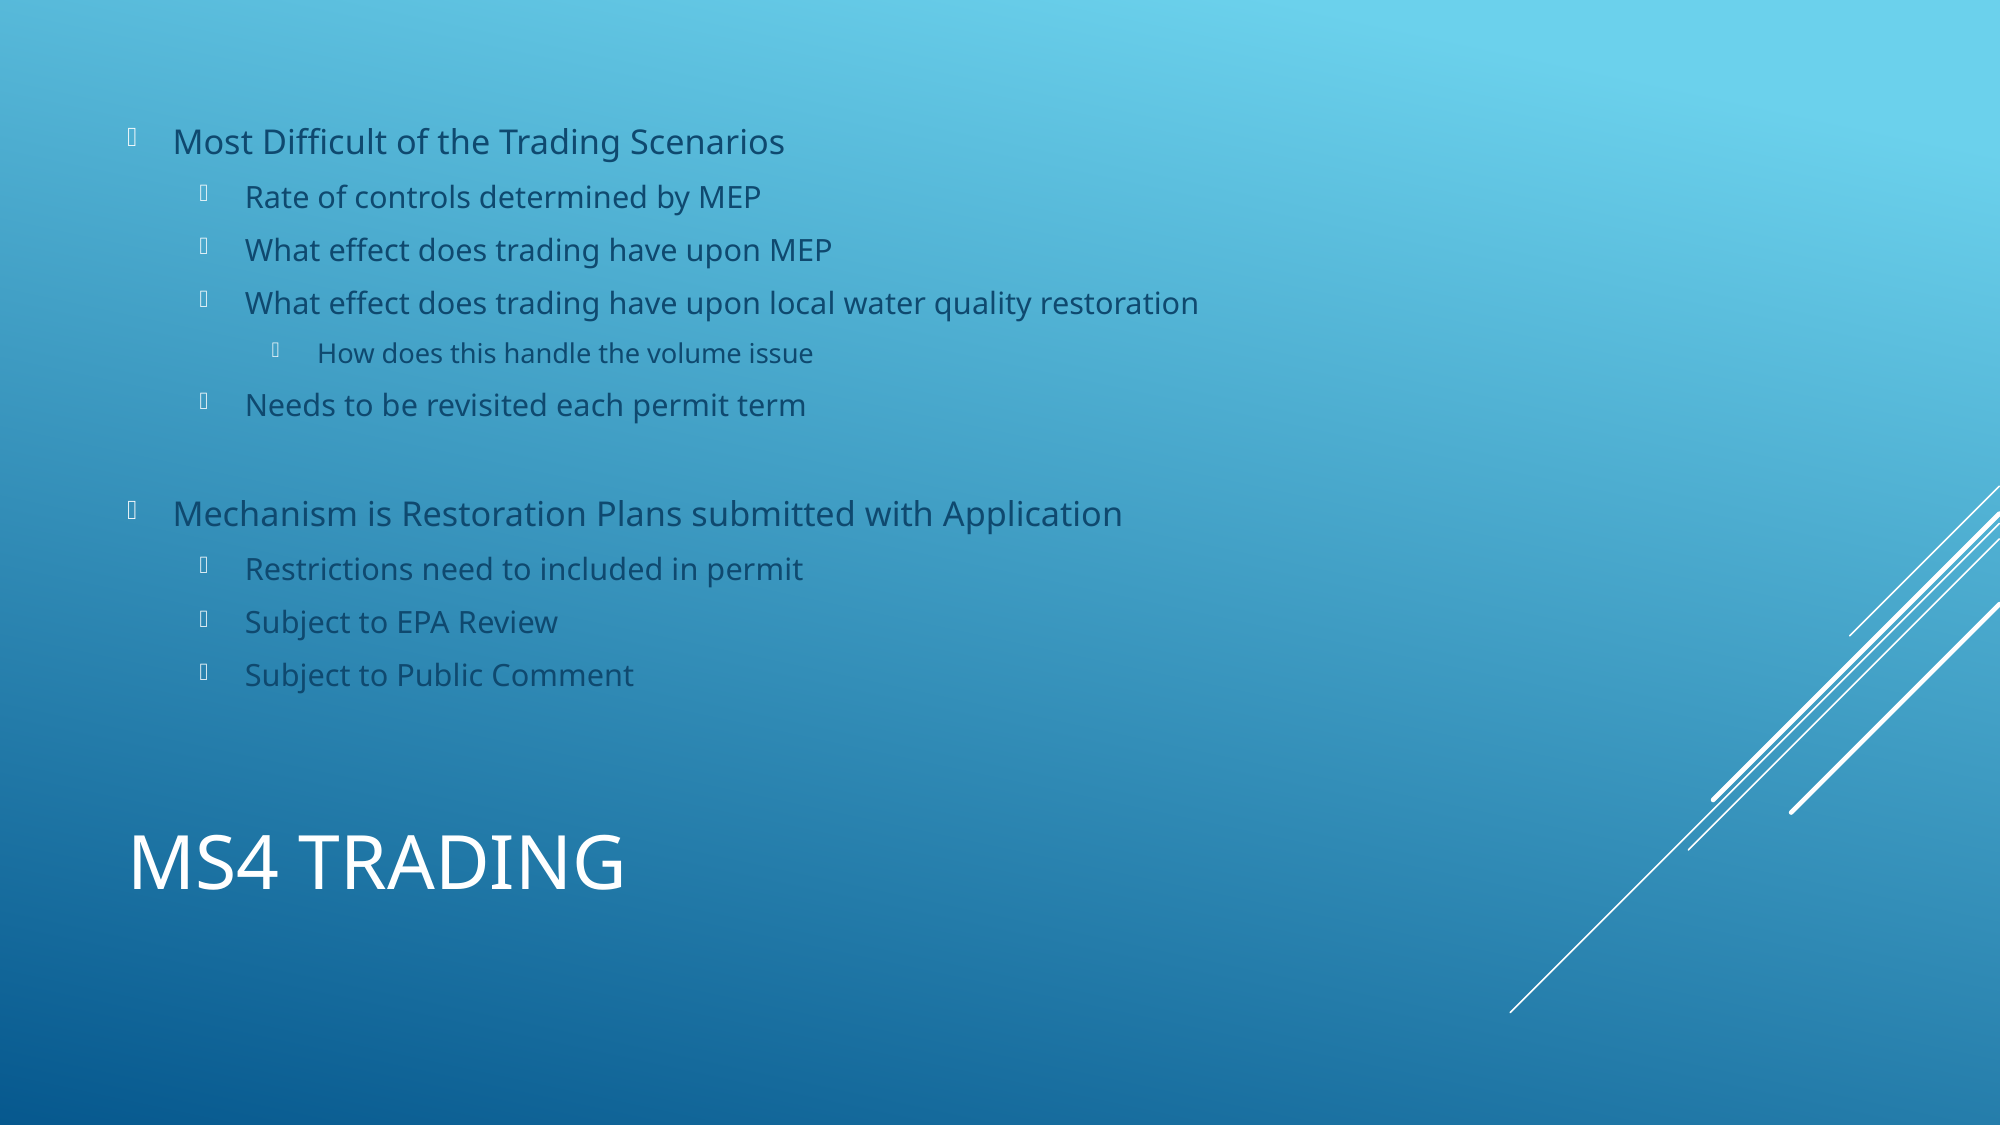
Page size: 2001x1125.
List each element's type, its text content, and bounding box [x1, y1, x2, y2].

list Most Difficult of the Trading Scenarios Rate of controls determined by MEP What effect does trading have upon MEP What effect does trading have upon local water quality restoration How does this handle the volume issue Needs to be revisited each permit term Mechanism is Restoration Plans submitted with Application Restrictions need to included in permit Subject to EPA Review Subject to Public Comment [112, 112, 1513, 706]
title MS4 Trading [112, 736, 1513, 984]
